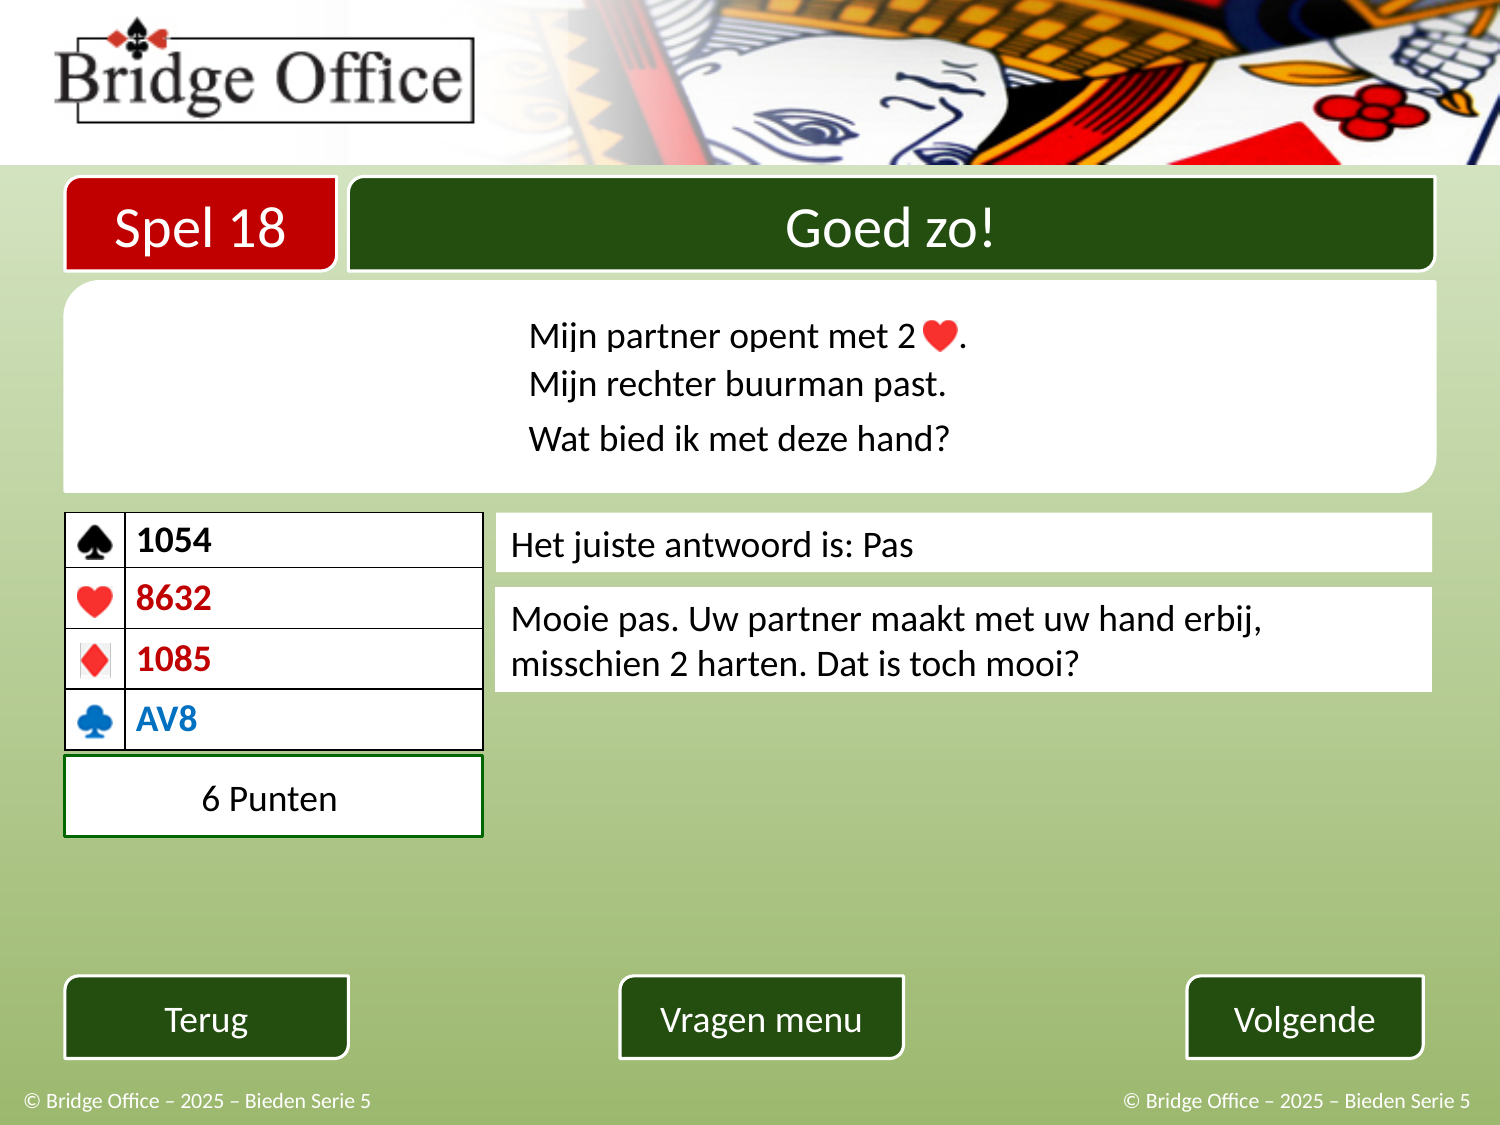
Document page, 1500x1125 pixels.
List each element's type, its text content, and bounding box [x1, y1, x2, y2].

text_box Volgende [1185, 974, 1425, 1061]
picture [0, 0, 1500, 166]
table_cell [66, 568, 124, 628]
text_box Spel 18 [63, 178, 339, 273]
text_box 6 Punten [63, 754, 484, 838]
text_box Mijn partner opent met 2 . [513, 303, 1022, 364]
picture [77, 703, 114, 740]
picture [77, 585, 114, 618]
table_cell 8632 [126, 568, 482, 628]
picture [77, 643, 114, 679]
text_box Mijn rechter buurman past. [513, 352, 987, 406]
text_box Mooie pas. Uw partner maakt met uw hand erbij, misschien 2 harten. Dat is toch mooi? [495, 587, 1432, 692]
picture [77, 524, 114, 561]
text_box © Bridge Office – 2025 – Bieden Serie 5 [1107, 1079, 1500, 1121]
picture [922, 319, 959, 352]
text_box Wat bied ik met deze hand? [513, 406, 987, 467]
text_box © Bridge Office – 2025 – Bieden Serie 5 [8, 1079, 393, 1121]
text_box Het juiste antwoord is: Pas [496, 512, 1433, 573]
table_header 1054 [126, 513, 482, 567]
table_cell [66, 629, 124, 688]
table_cell 1085 [126, 629, 482, 688]
table_cell [66, 690, 124, 749]
text_box Vragen menu [618, 974, 906, 1061]
table_cell AV8 [126, 690, 482, 749]
text_box Goed zo! [346, 178, 1437, 273]
text_box Terug [63, 974, 350, 1061]
text_box [63, 280, 1437, 493]
table_header [66, 513, 124, 567]
